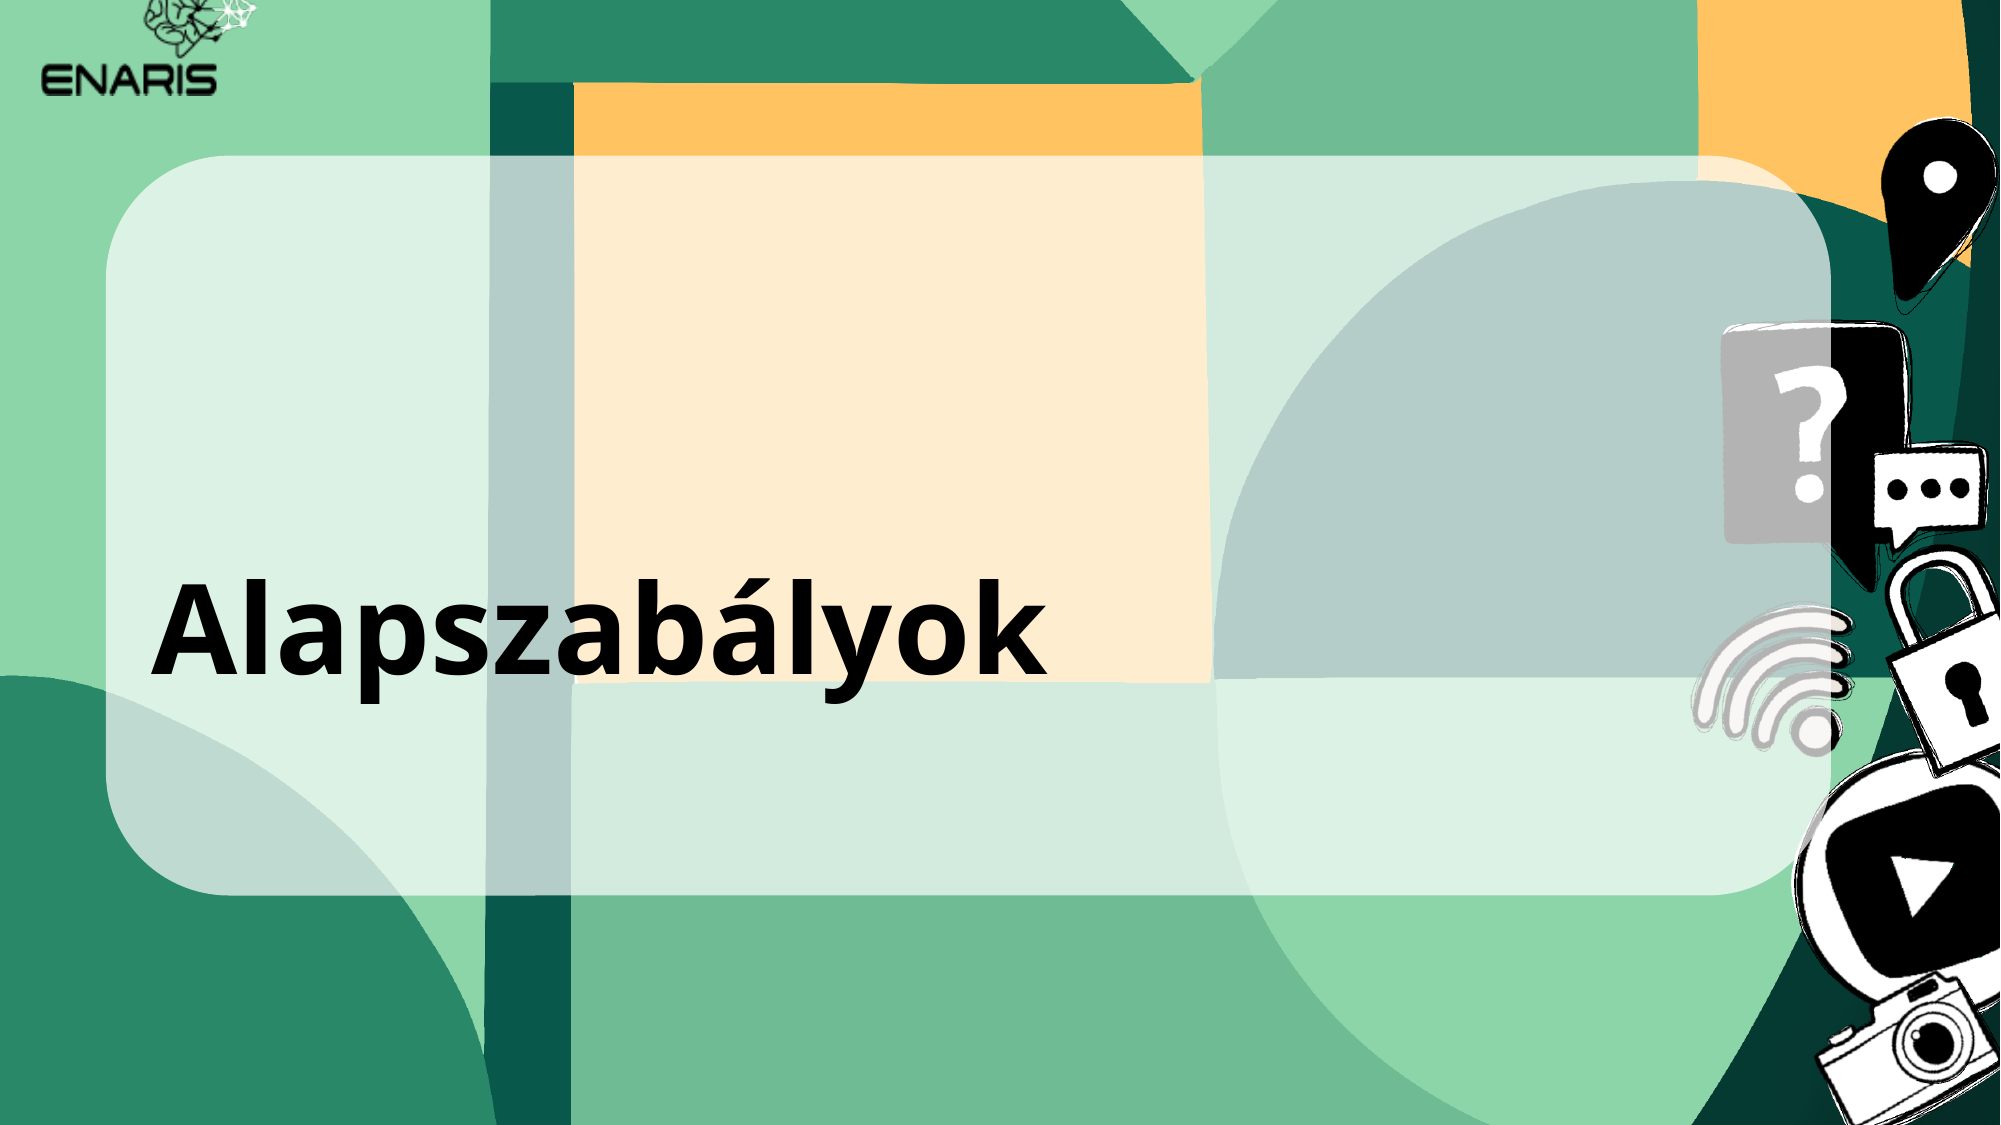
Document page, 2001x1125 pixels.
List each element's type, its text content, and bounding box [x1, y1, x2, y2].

picture [0, 0, 2000, 1125]
title Alapszabályok [136, 126, 1719, 710]
table_cell [105, 156, 1831, 896]
